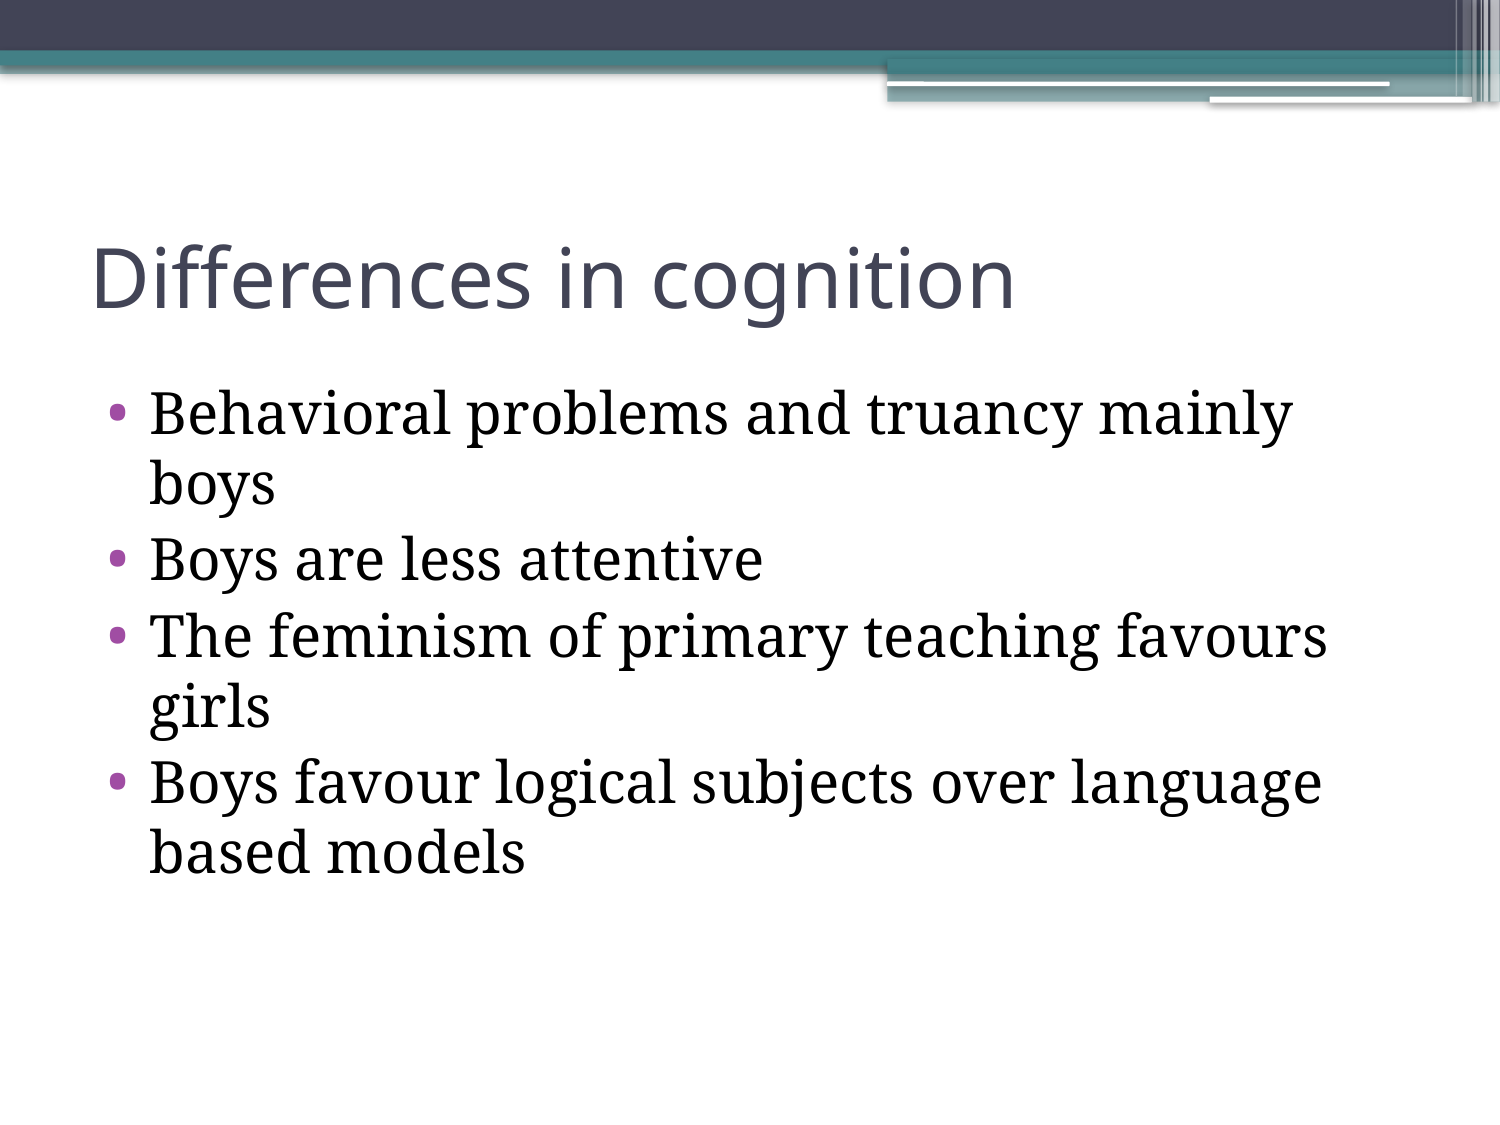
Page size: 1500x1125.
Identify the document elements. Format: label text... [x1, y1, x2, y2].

title Differences in cognition [75, 187, 1425, 363]
list Behavioral problems and truancy mainly boys Boys are less attentive The feminism of primary teaching favours girls Boys favour logical subjects over language based models [75, 368, 1425, 1079]
